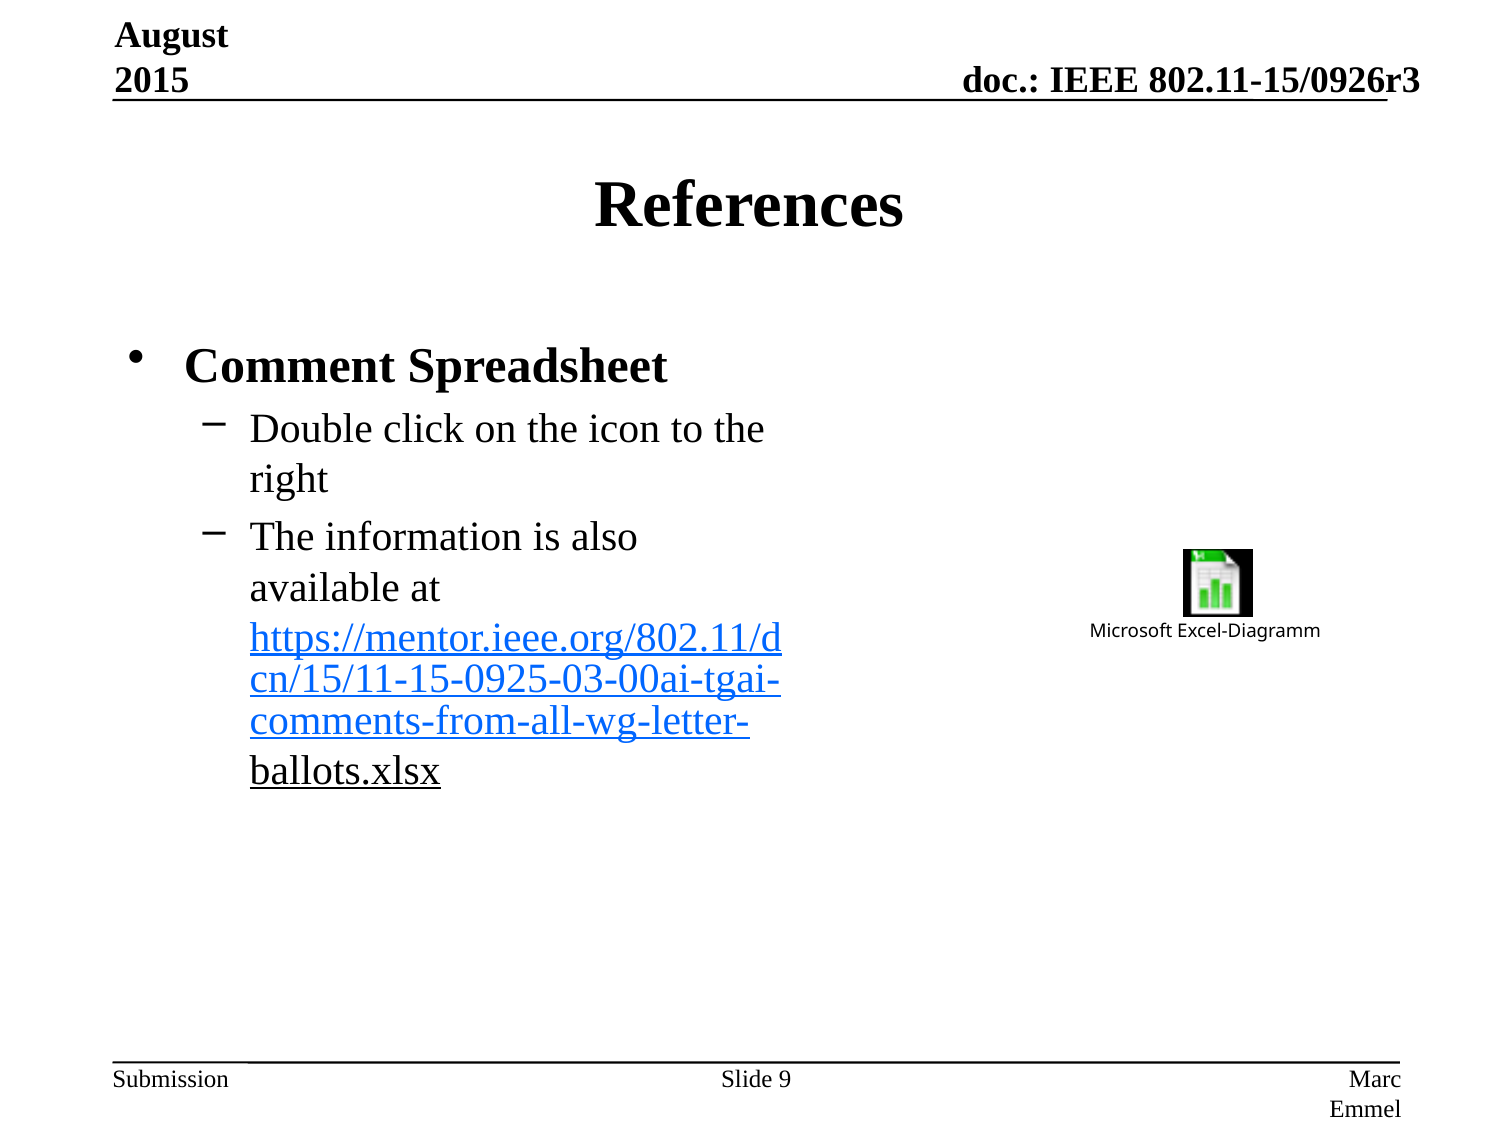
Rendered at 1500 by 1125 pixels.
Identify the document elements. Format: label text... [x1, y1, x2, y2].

list Comment Spreadsheet Double click on the icon to the right The information is also available at https://mentor.ieee.org/802.11/dcn/15/11-15-0925-03-00ai-tgai-comments-from-all-wg-letter-ballots.xlsx [112, 324, 801, 1001]
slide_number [114, 54, 306, 101]
title References [112, 112, 1388, 288]
footer Marc Emmelmann, SELF [1324, 1061, 1402, 1093]
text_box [1087, 549, 1346, 642]
slide_number Slide 9 [712, 1061, 800, 1093]
